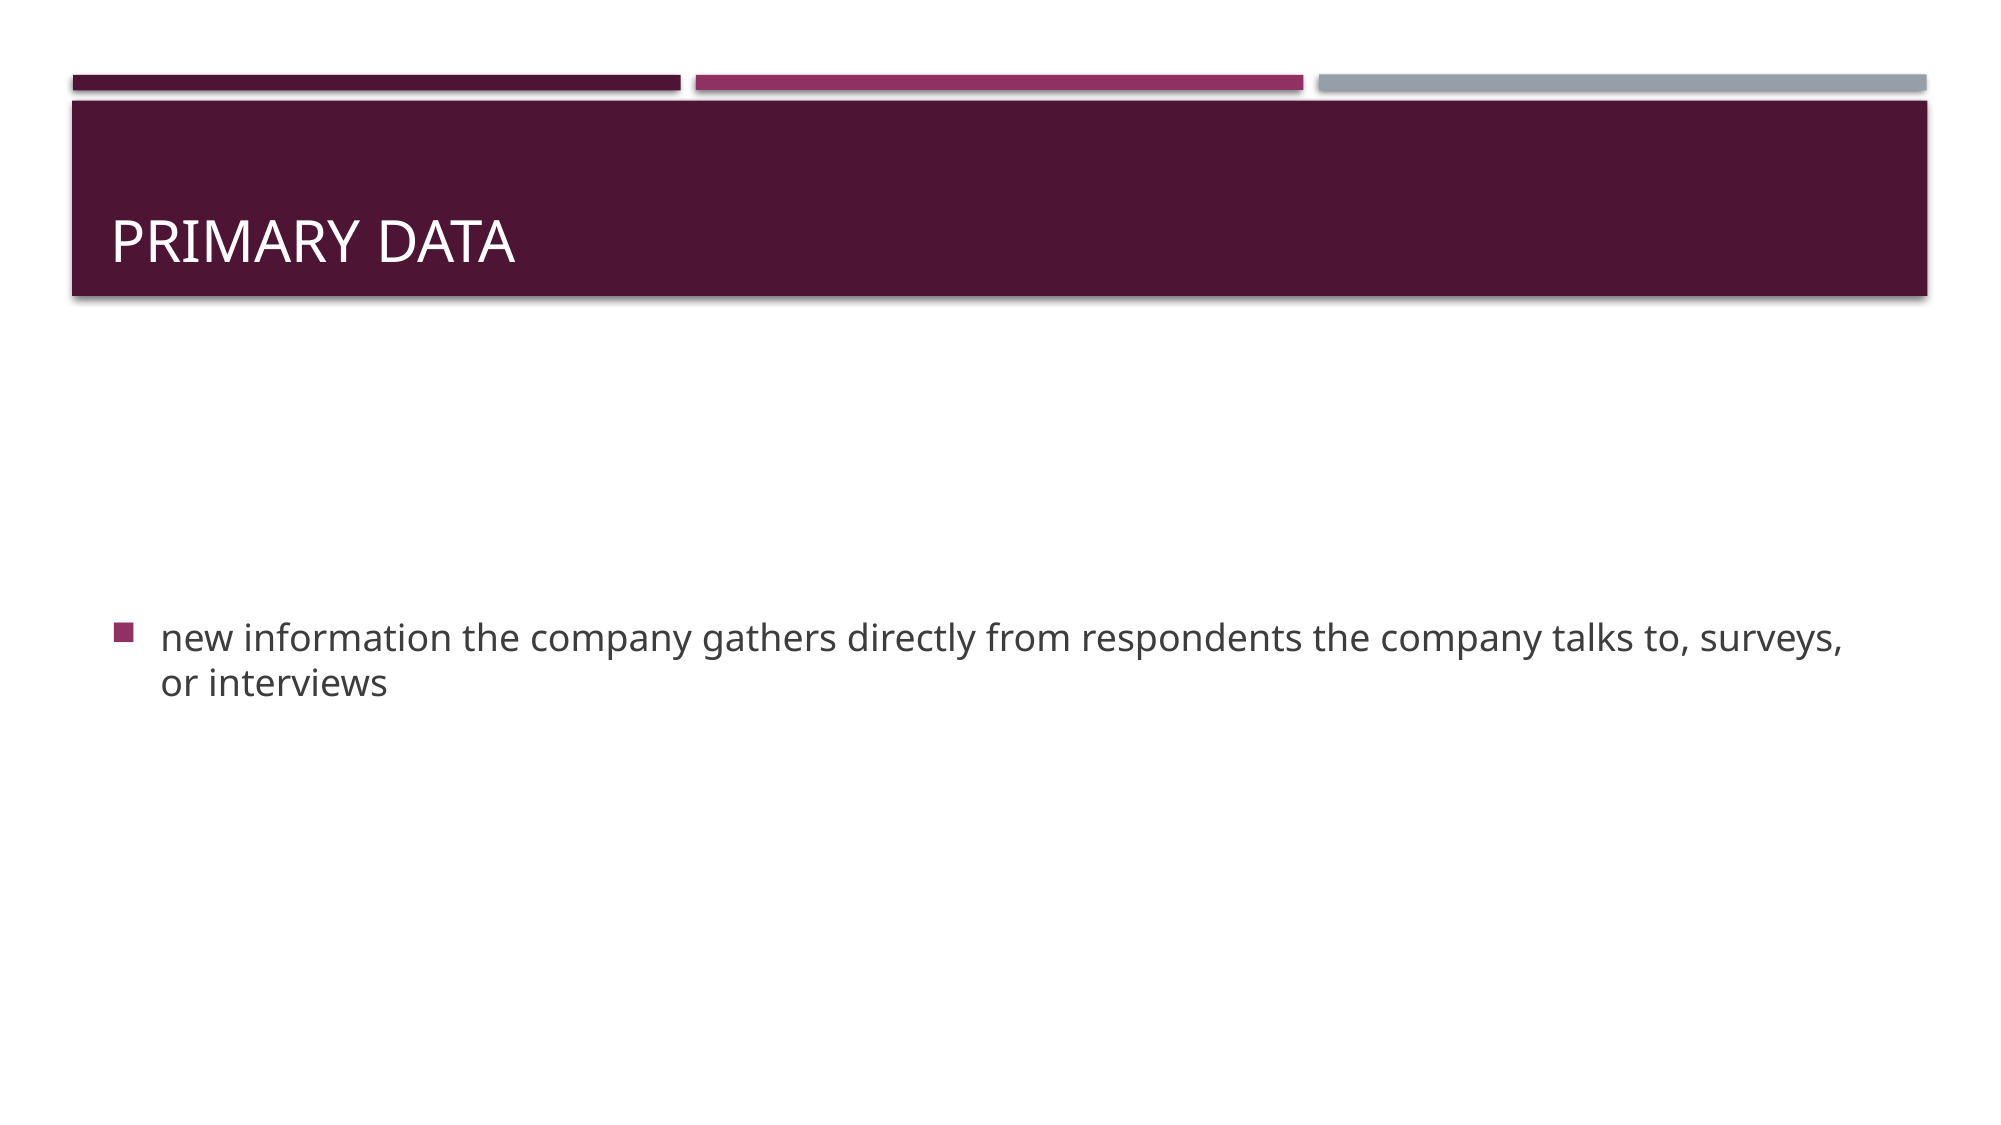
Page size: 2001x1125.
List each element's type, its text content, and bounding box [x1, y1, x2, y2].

list new information the company gathers directly from respondents the company talks to, surveys, or interviews [95, 357, 1905, 962]
title Primary data [95, 115, 1905, 282]
